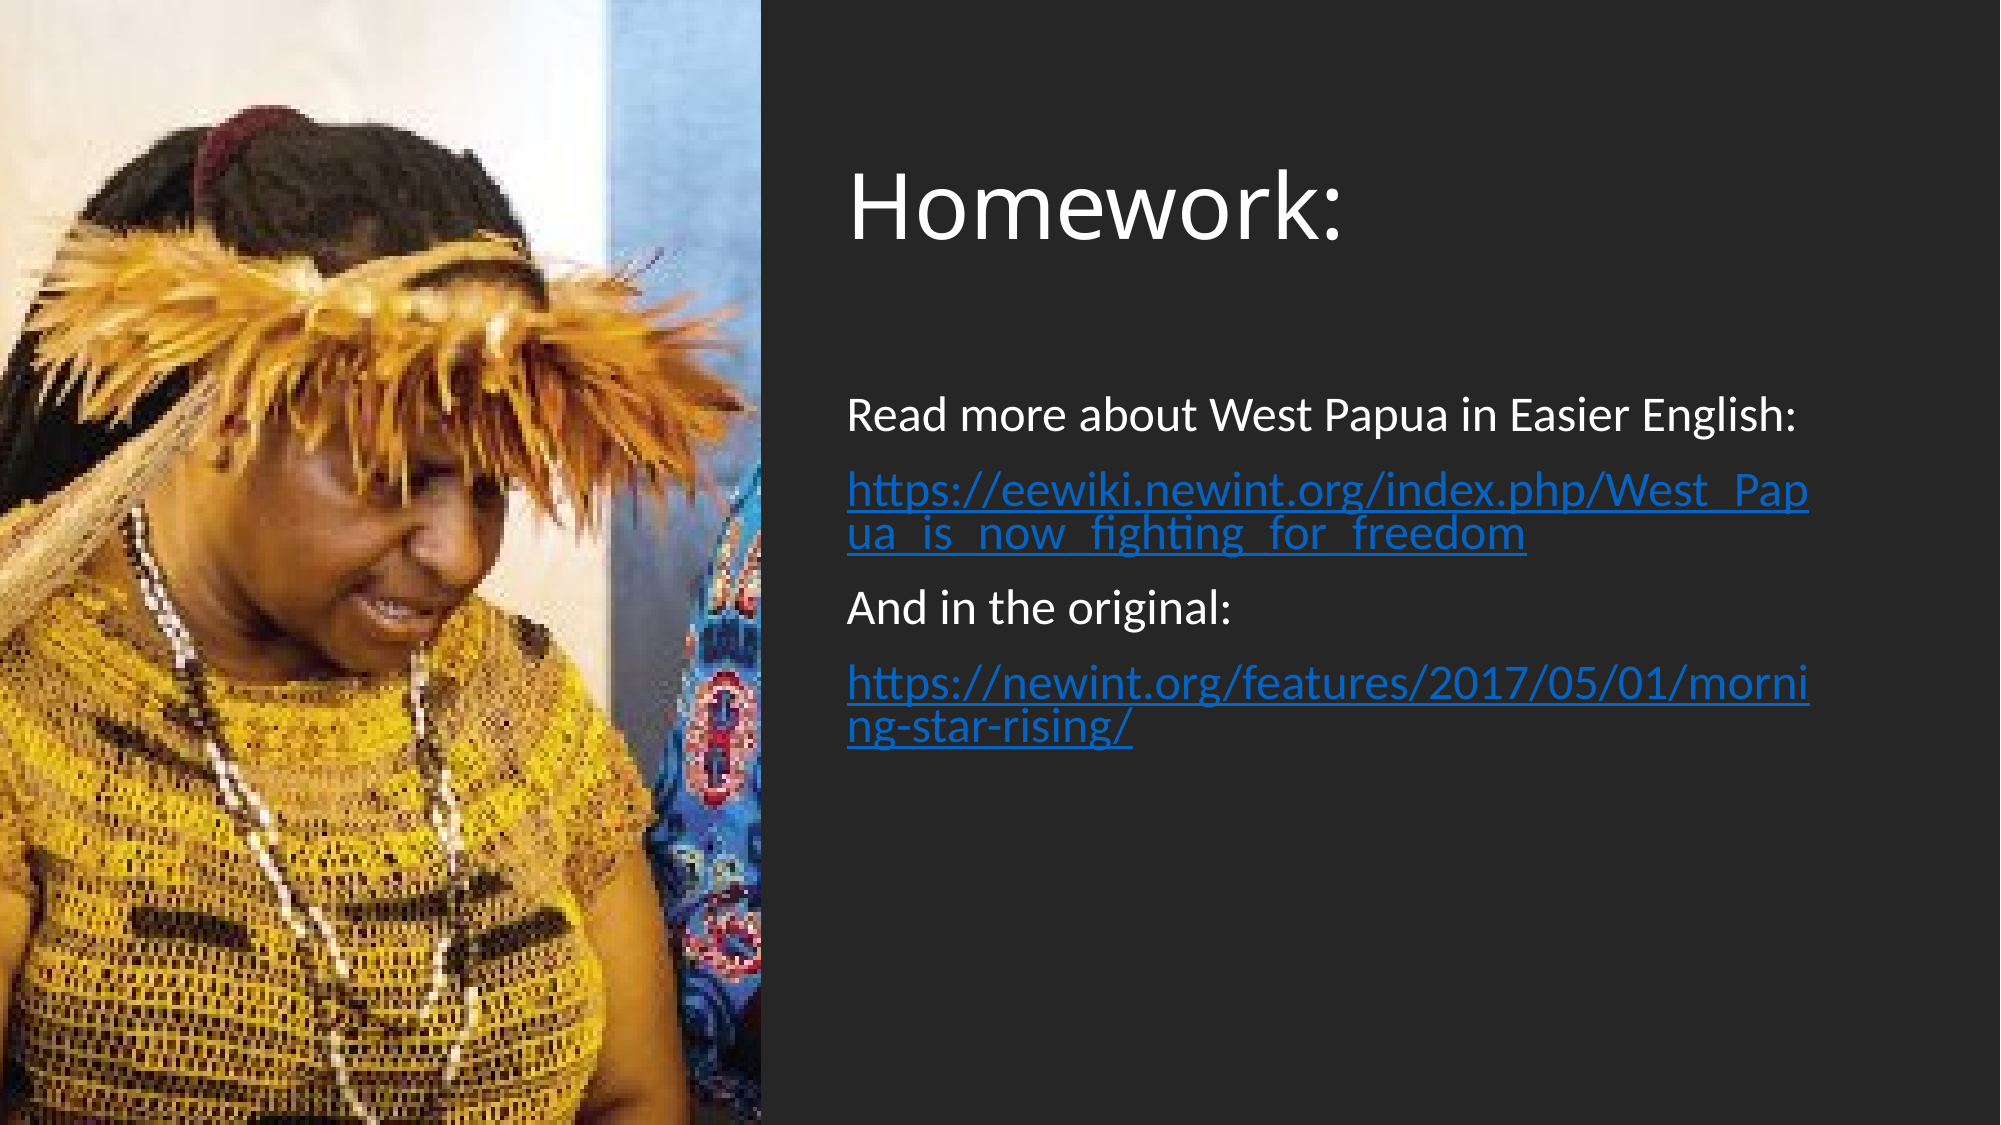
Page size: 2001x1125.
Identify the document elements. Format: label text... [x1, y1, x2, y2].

picture [0, 0, 762, 1125]
text_box [762, 0, 2000, 1125]
title Homework: [831, 59, 1845, 360]
list Read more about West Papua in Easier English: https://eewiki.newint.org/index.php/West_Papua_is_now_fighting_for_freedom And in the original: https://newint.org/features/2017/05/01/morning-star-rising/ [831, 381, 1845, 1014]
